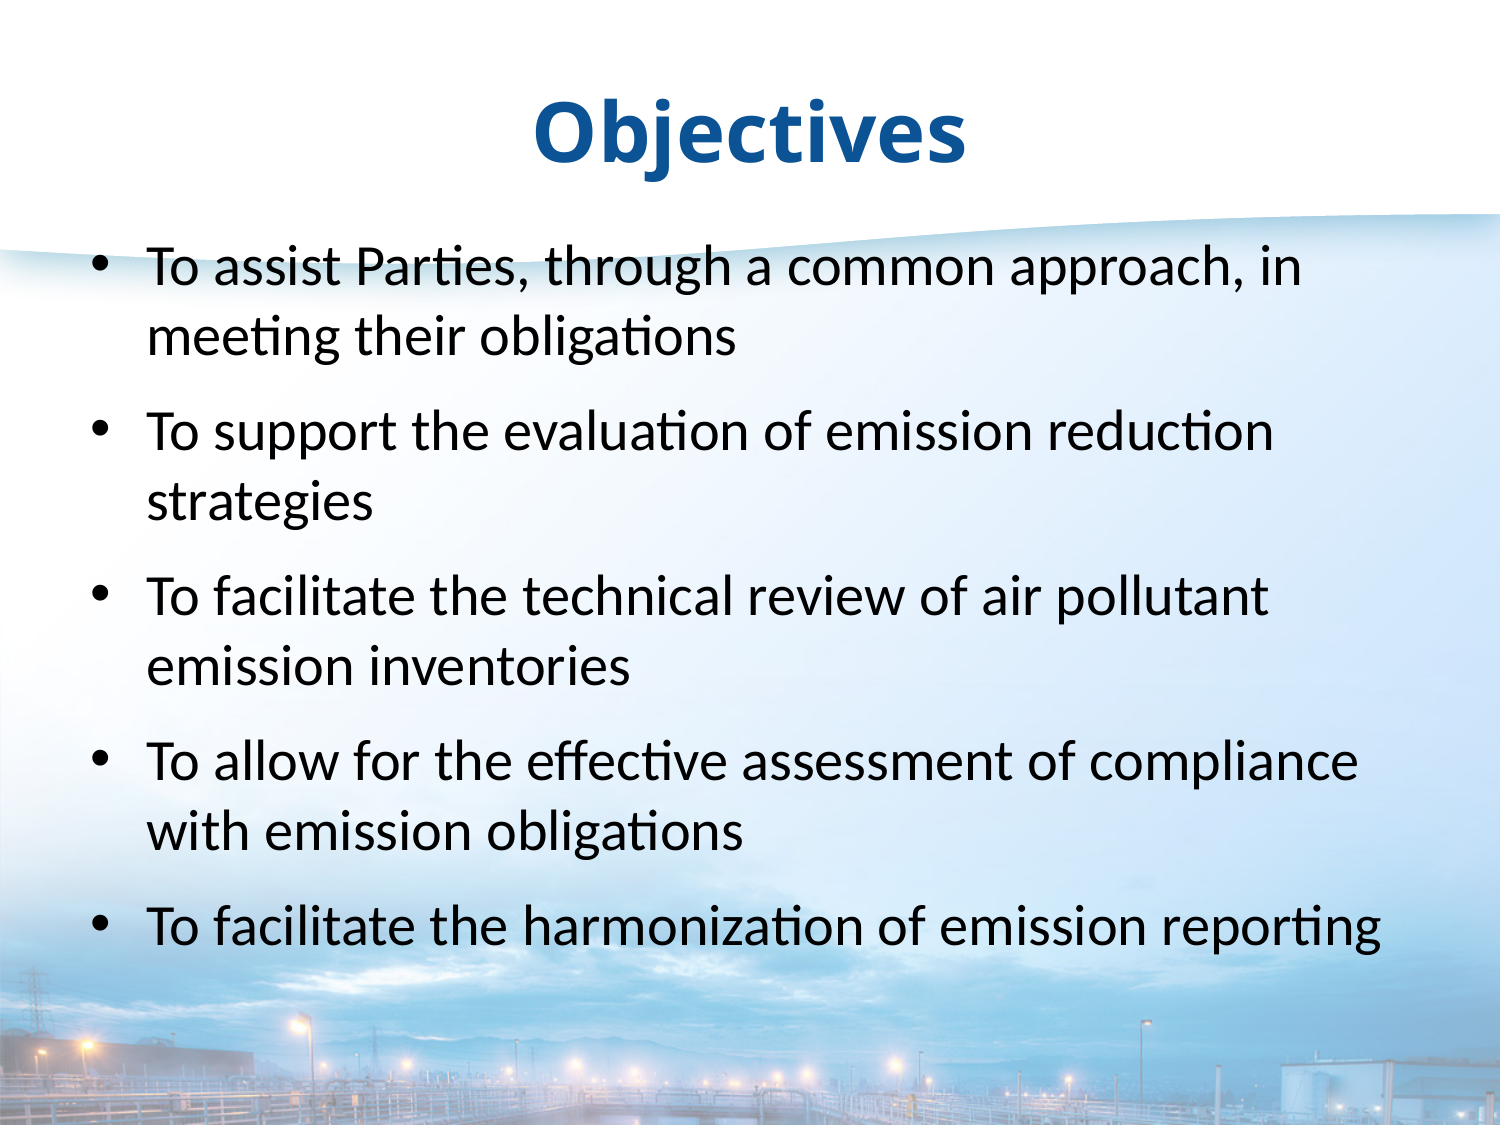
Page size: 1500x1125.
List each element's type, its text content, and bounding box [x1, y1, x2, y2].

list To assist Parties, through a common approach, in meeting their obligations To support the evaluation of emission reduction strategies To facilitate the technical review of air pollutant emission inventories To allow for the effective assessment of compliance with emission obligations To facilitate the harmonization of emission reporting [75, 219, 1425, 1035]
title Objectives [75, 45, 1425, 219]
picture [0, 215, 1500, 1125]
